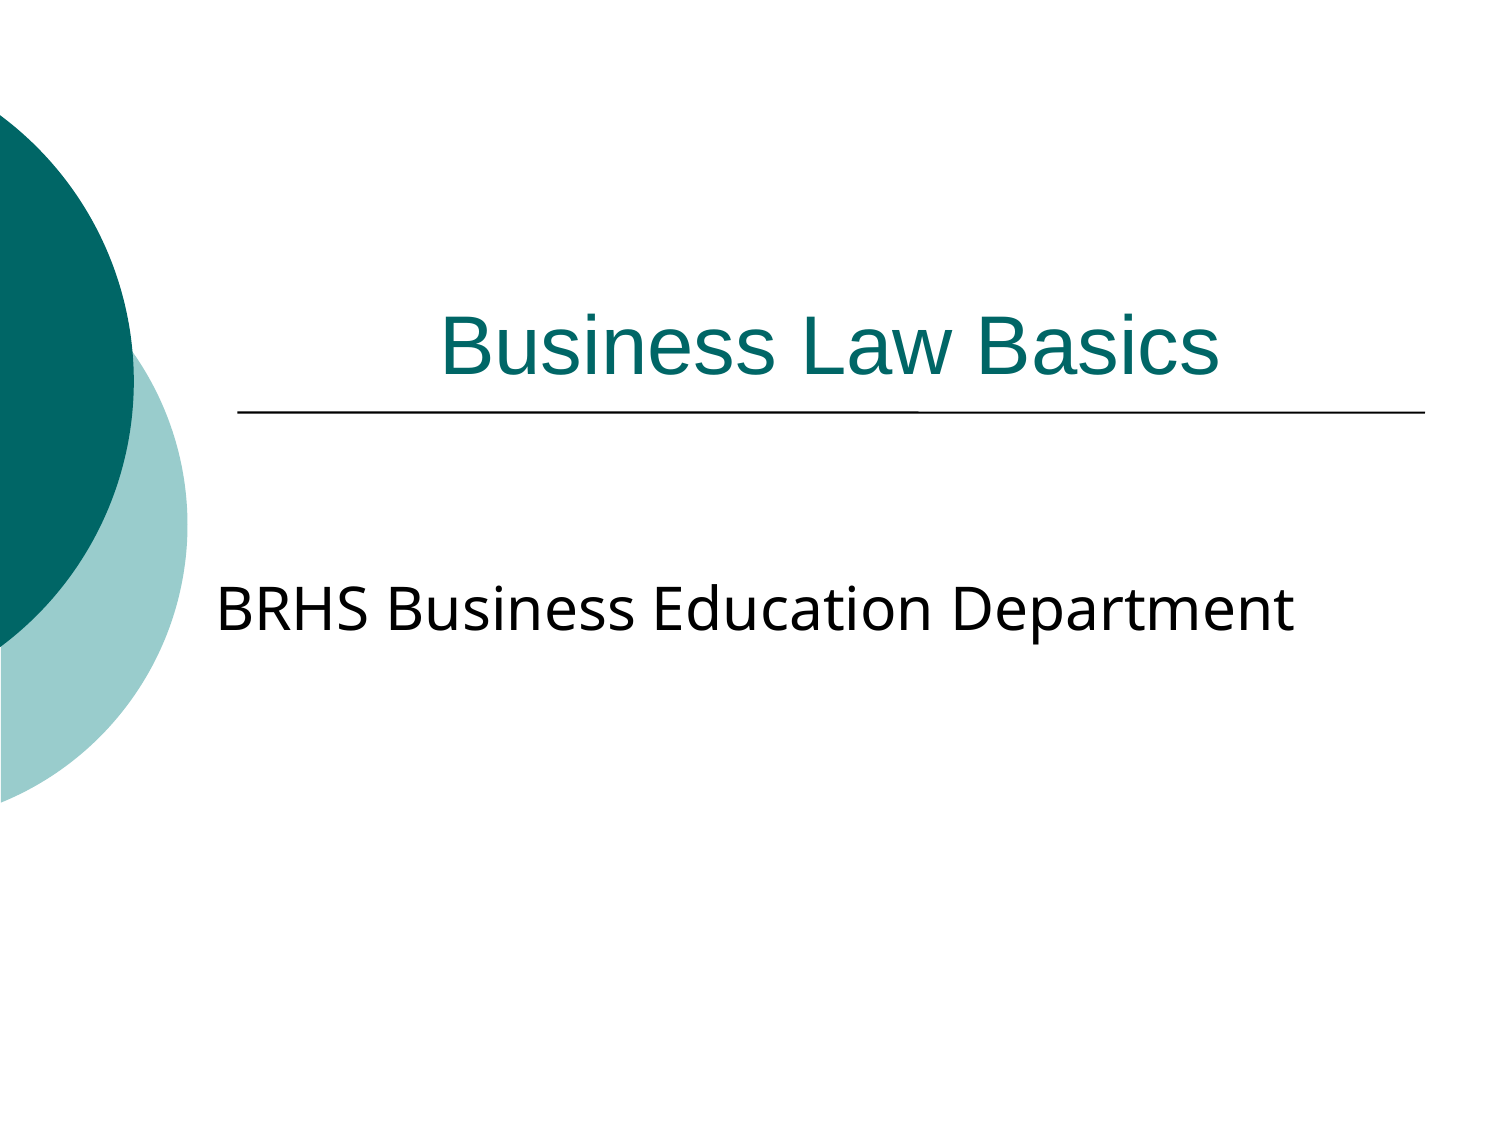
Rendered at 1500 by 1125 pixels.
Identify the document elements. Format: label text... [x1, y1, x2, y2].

title Business Law Basics [236, 161, 1425, 399]
subtitle BRHS Business Education Department [200, 562, 1425, 850]
